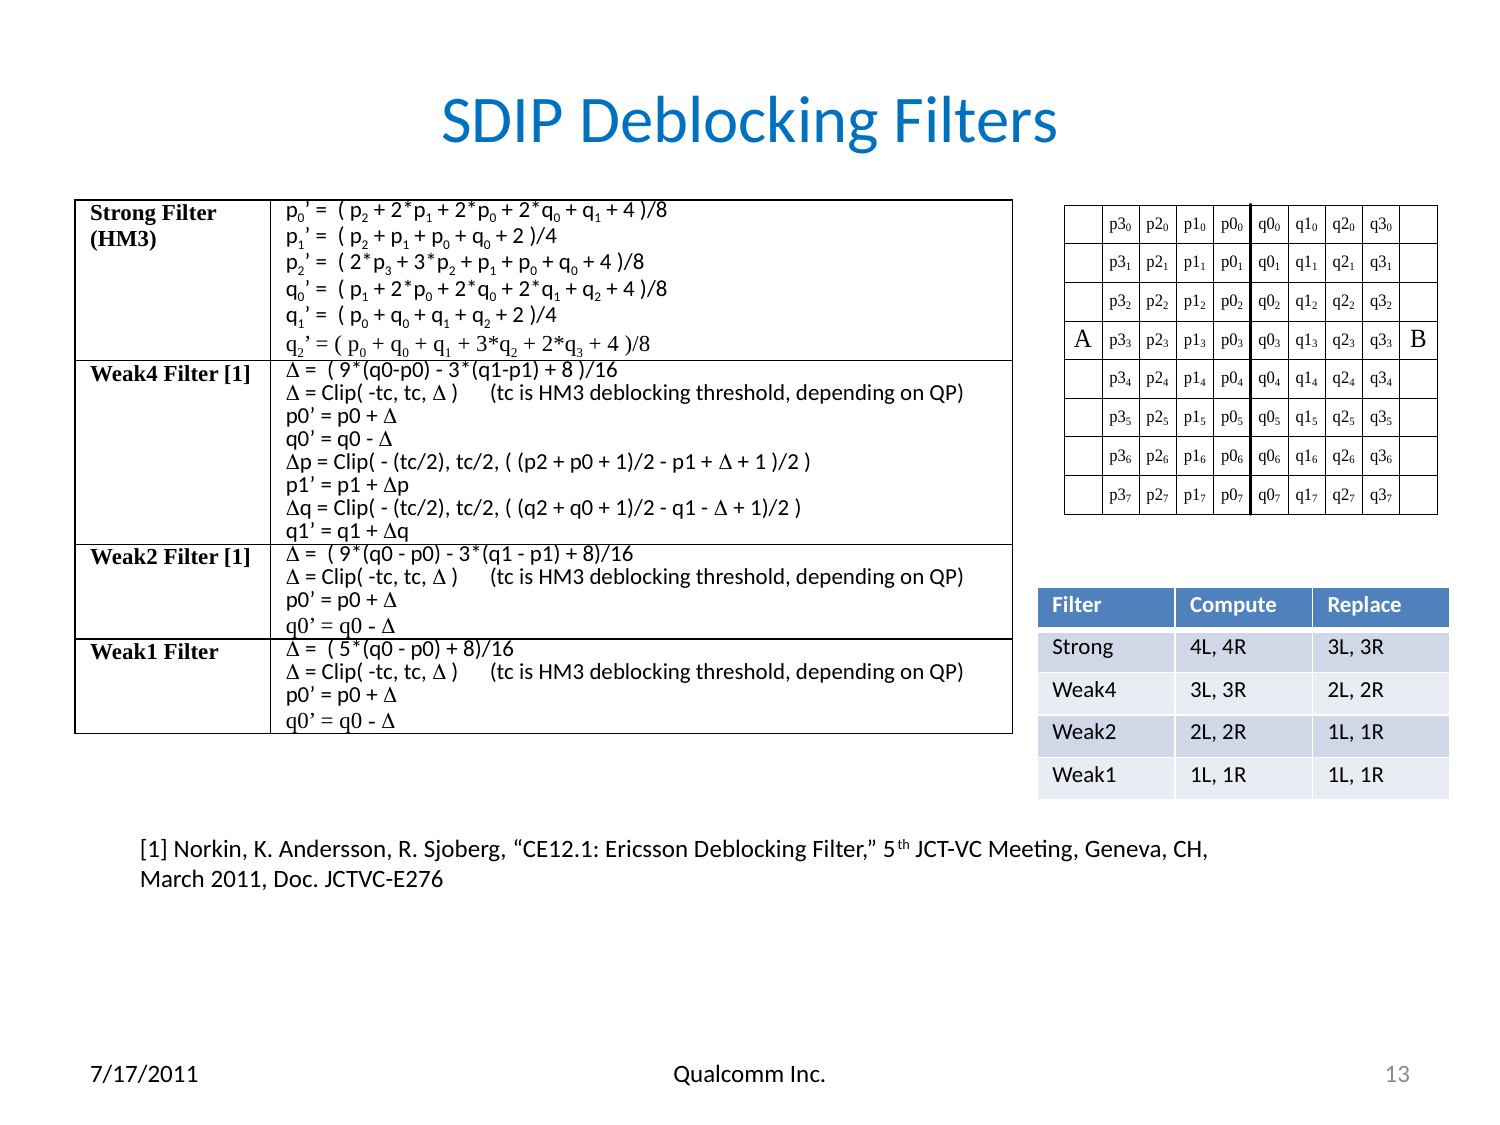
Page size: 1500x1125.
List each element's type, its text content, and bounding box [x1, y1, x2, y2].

table_header Compute [1176, 588, 1312, 627]
table_cell 2L, 2R [1176, 716, 1312, 757]
table_header Filter [1038, 588, 1174, 627]
table_cell 3L, 3R [1313, 633, 1449, 672]
table_cell Weak4 Filter [1] [76, 361, 270, 544]
table_header Replace [1313, 588, 1449, 627]
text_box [1062, 199, 1439, 519]
table_header p0’ = ( p2 + 2*p1 + 2*p0 + 2*q0 + q1 + 4 )/8 p1’ = ( p2 + p1 + p0 + q0 + 2 )/4 p2’ = ( 2*p3 + 3*p2 + p1 + p0 + q0 + 4 )/8 q0’ = ( p1 + 2*p0 + 2*q0 + 2*q1 + q2 + 4 )/8 q1’ = ( p0 + q0 + q1 + q2 + 2 )/4 q2’ = ( p0 + q0 + q1 + 3*q2 + 2*q3 + 4 )/8 [271, 201, 1012, 360]
table_cell Weak2 [1038, 716, 1174, 757]
table_cell 3L, 3R [1176, 673, 1312, 714]
slide_number 13 [1074, 1042, 1425, 1103]
table_cell 4L, 4R [1176, 633, 1312, 672]
table_cell 1L, 1R [1313, 716, 1449, 757]
table_cell  = ( 9*(q0-p0) - 3*(q1-p1) + 8 )/16  = Clip( -tc, tc,  ) (tc is HM3 deblocking threshold, depending on QP) p0’ = p0 +  q0’ = q0 -  p = Clip( - (tc/2), tc/2, ( (p2 + p0 + 1)/2 - p1 +  + 1 )/2 ) p1’ = p1 + p q = Clip( - (tc/2), tc/2, ( (q2 + q0 + 1)/2 - q1 -  + 1)/2 ) q1’ = q1 + q [271, 361, 1012, 544]
table_cell  = ( 9*(q0 - p0) - 3*(q1 - p1) + 8)/16  = Clip( -tc, tc,  ) (tc is HM3 deblocking threshold, depending on QP) p0’ = p0 +  q0’ = q0 -  [271, 545, 1012, 638]
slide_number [75, 1042, 425, 1103]
footer Qualcomm Inc. [512, 1042, 988, 1103]
table_cell 1L, 1R [1176, 758, 1312, 799]
table_cell 1L, 1R [1313, 758, 1449, 799]
table_cell Weak2 Filter [1] [76, 545, 270, 638]
text_box [1] Norkin, K. Andersson, R. Sjoberg, “CE12.1: Ericsson Deblocking Filter,” 5th JCT-VC Meeting, Geneva, CH, March 2011, Doc. JCTVC-E276 [125, 824, 1275, 945]
table_cell Weak1 [1038, 758, 1174, 799]
table_header Strong Filter (HM3) [76, 201, 270, 360]
table_cell  = ( 5*(q0 - p0) + 8)/16  = Clip( -tc, tc,  ) (tc is HM3 deblocking threshold, depending on QP) p0’ = p0 +  q0’ = q0 -  [271, 640, 1012, 733]
table_cell Weak1 Filter [76, 640, 270, 733]
table_cell Strong [1038, 633, 1174, 672]
title SDIP Deblocking Filters [75, 45, 1425, 188]
table_cell Weak4 [1038, 673, 1174, 714]
table_cell 2L, 2R [1313, 673, 1449, 714]
